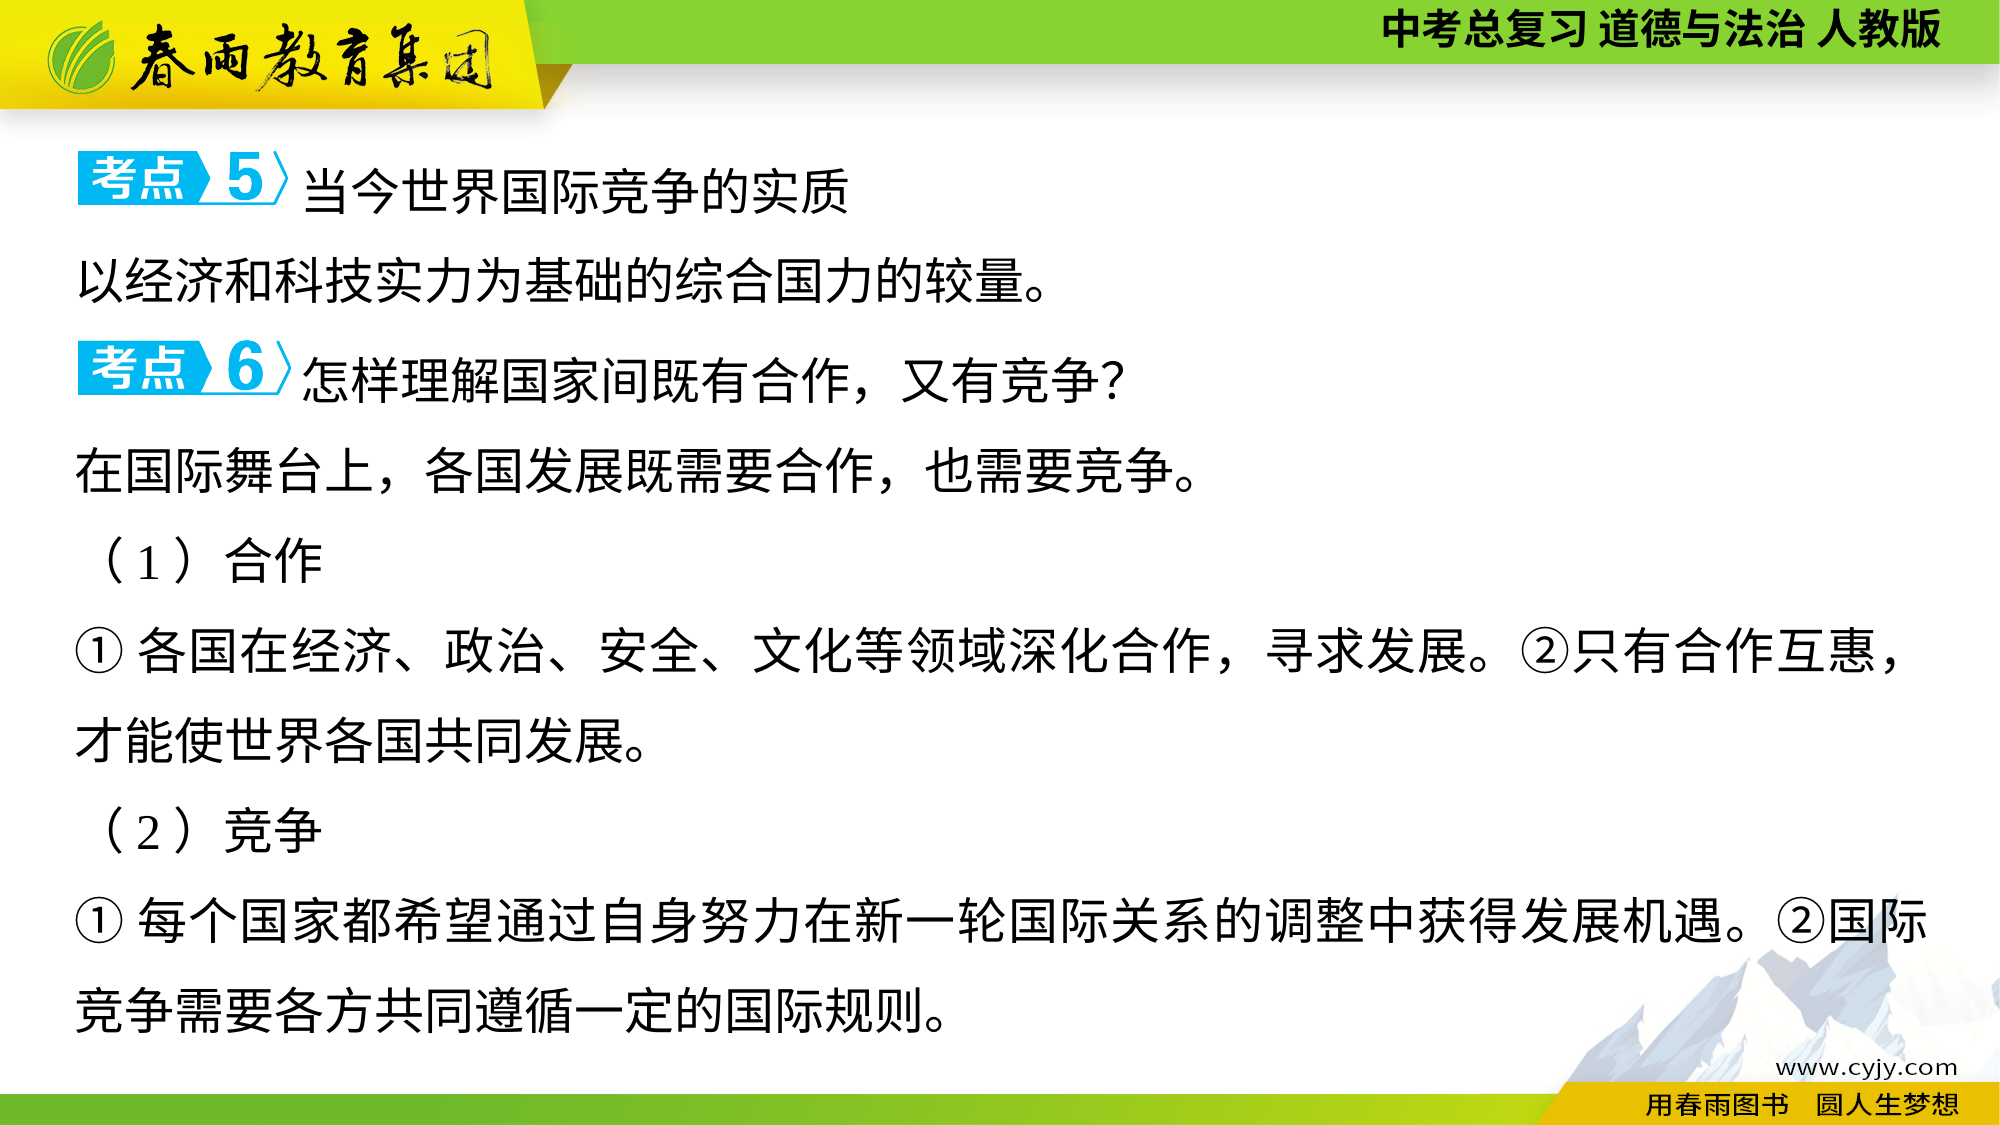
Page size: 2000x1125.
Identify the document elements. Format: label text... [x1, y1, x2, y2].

list 当今世界国际竞争的实质 以经济和科技实力为基础的综合国力的较量。 [59, 122, 1944, 308]
picture [0, 0, 2000, 1125]
text_box 怎样理解国家间既有合作，又有竞争？ 在国际舞台上，各国发展既需要合作，也需要竞争。 （1）合作 ①各国在经济、政治、安全、文化等领域深化合作，寻求发展。②只有合作互惠，才能使世界各国共同发展。 （2）竞争 ①每个国家都希望通过自身努力在新一轮国际关系的调整中获得发展机遇。②国际竞争需要各方共同遵循一定的国际规则。 [59, 311, 1944, 1047]
